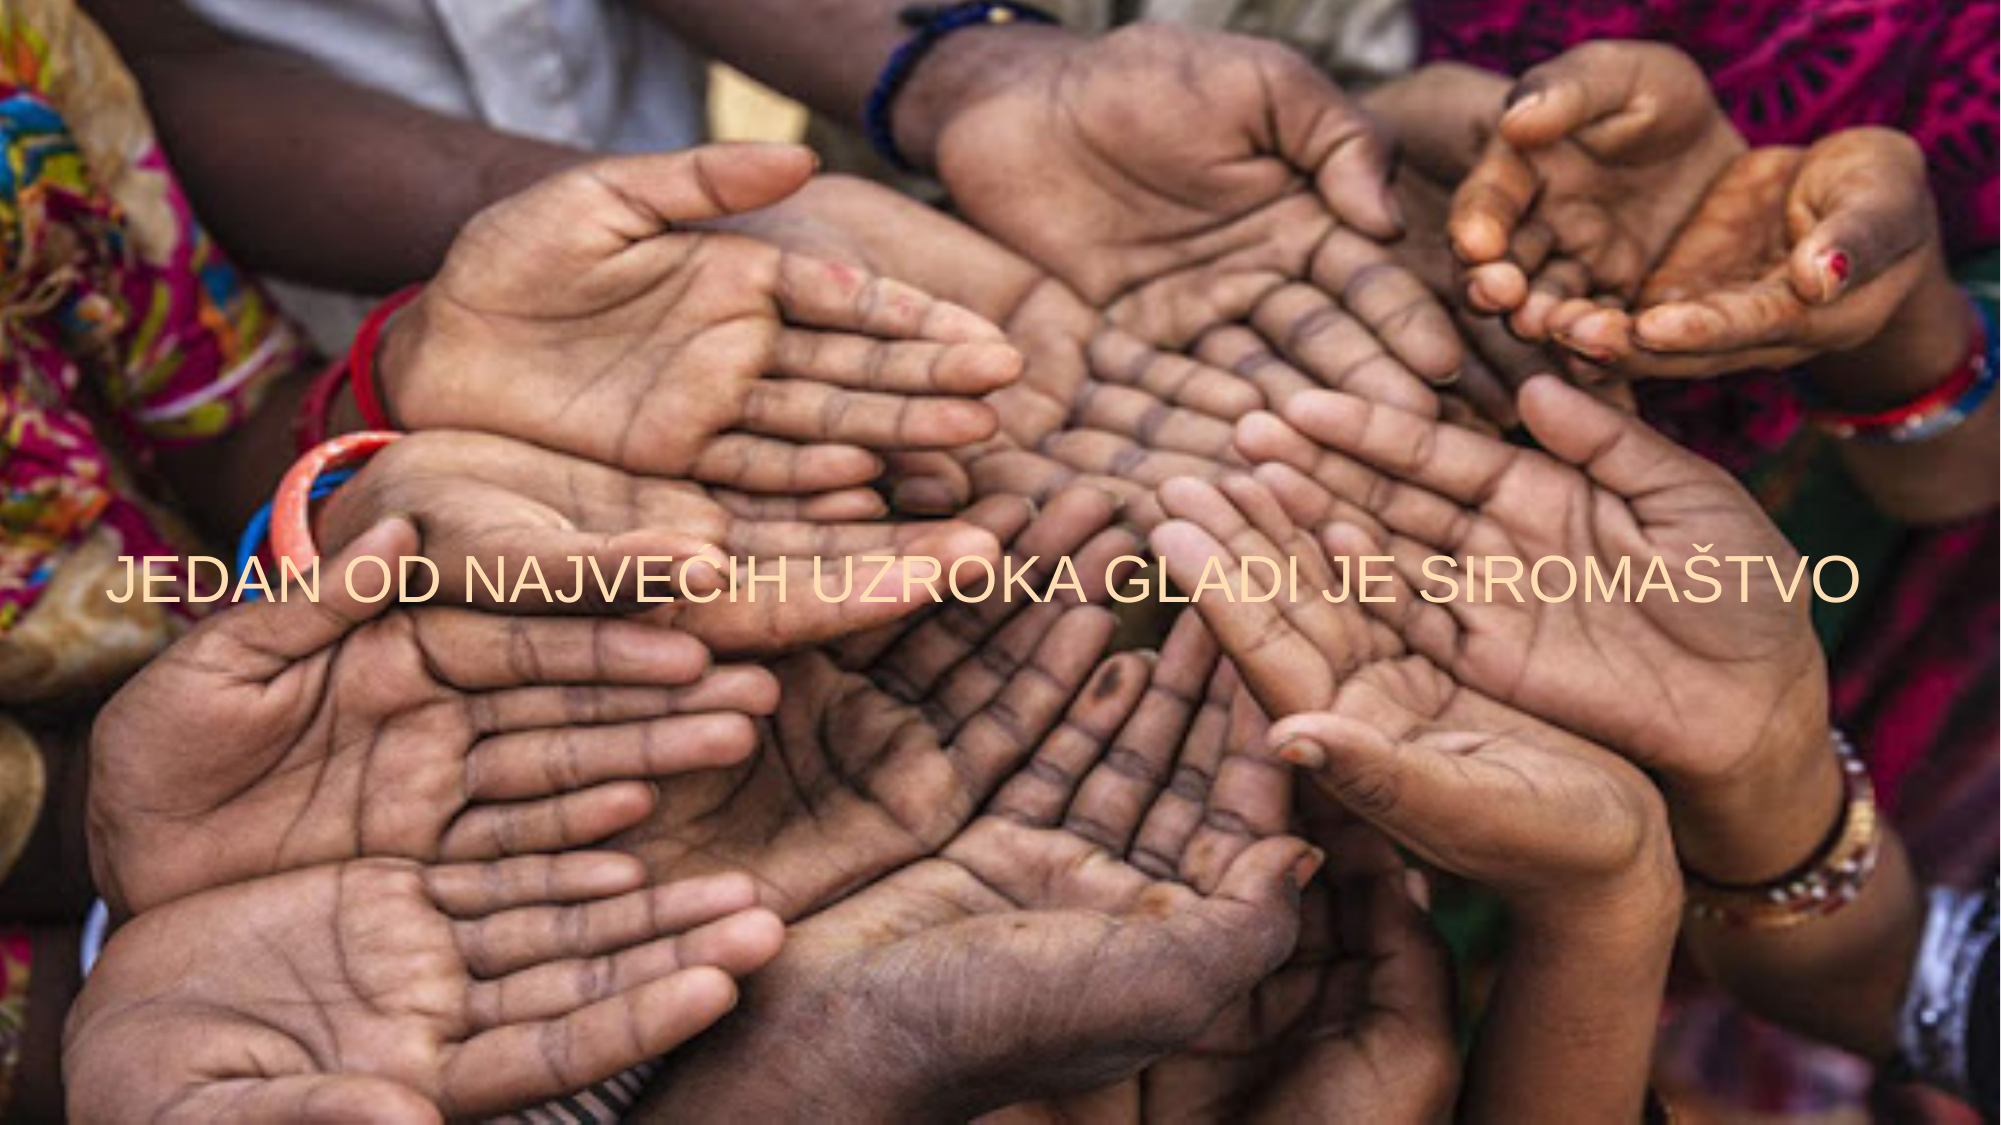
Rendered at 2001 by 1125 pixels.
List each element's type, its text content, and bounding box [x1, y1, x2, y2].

picture [0, 0, 2001, 1125]
text_box JEDAN OD NAJVEĆIH UZROKA GLADI JE SIROMAŠTVO [35, 528, 1913, 597]
